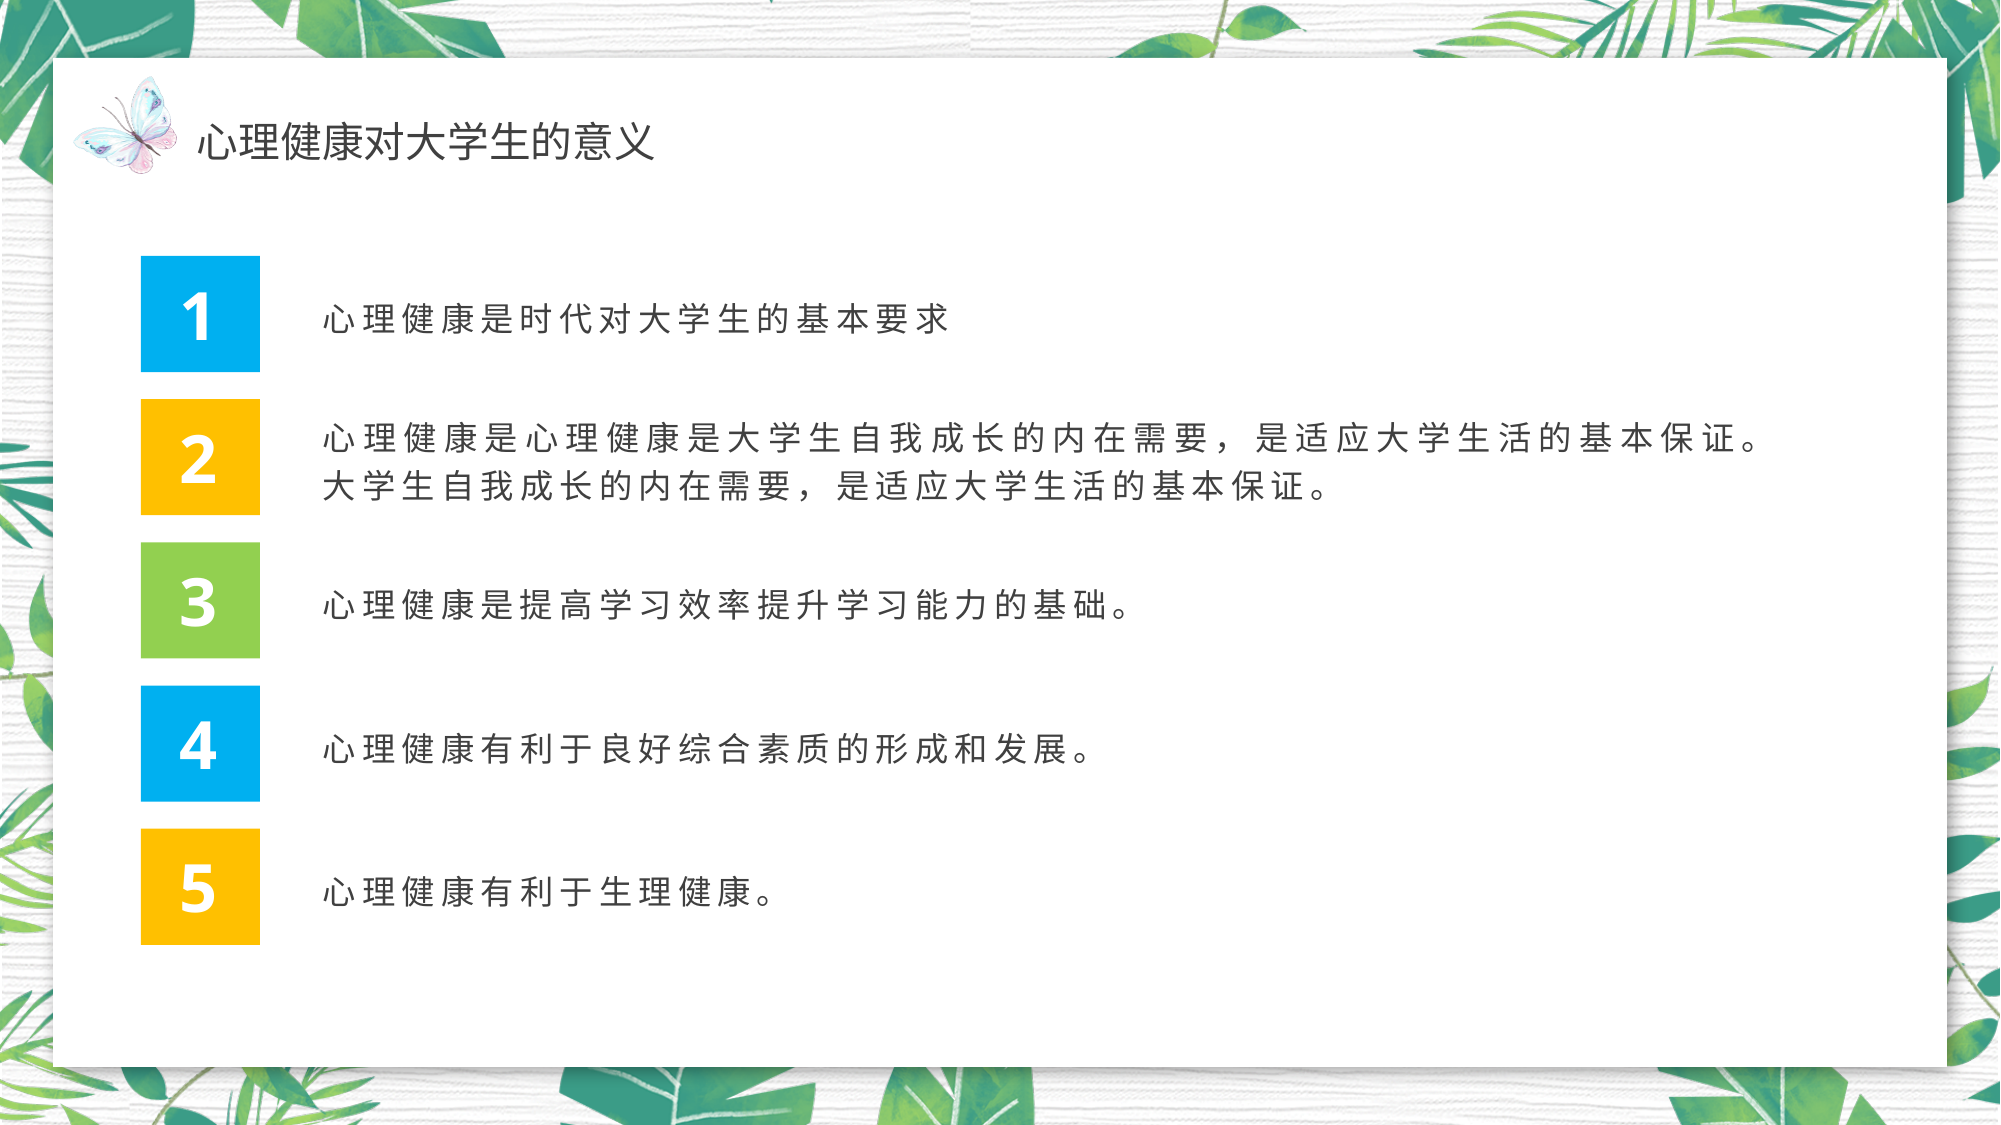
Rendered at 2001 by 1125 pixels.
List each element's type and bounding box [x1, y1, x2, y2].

text_box [140, 542, 1796, 659]
text_box [140, 399, 1796, 516]
text_box [0, 0, 2000, 1125]
text_box [140, 255, 1796, 372]
text_box [140, 685, 1796, 802]
text_box [140, 828, 1796, 945]
picture [73, 76, 177, 174]
